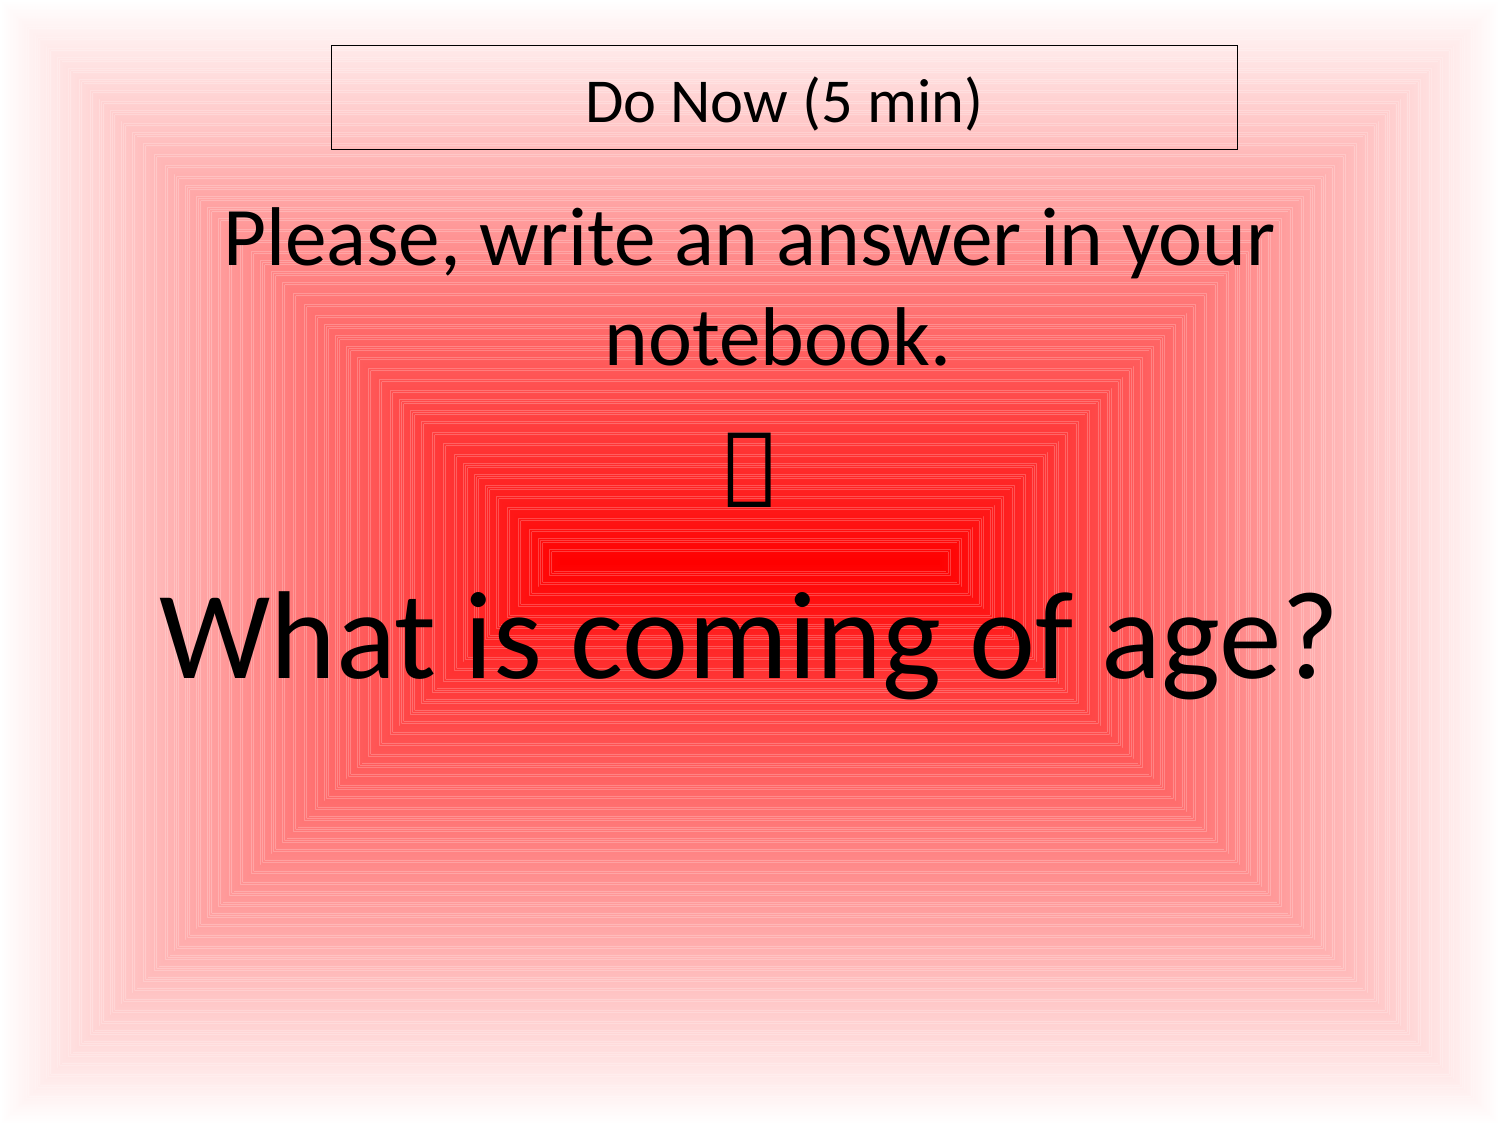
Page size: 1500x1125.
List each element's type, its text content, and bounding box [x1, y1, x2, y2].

list Please, write an answer in your notebook.  What is coming of age? [93, 174, 1407, 988]
text_box Do Now (5 min) [331, 45, 1238, 150]
